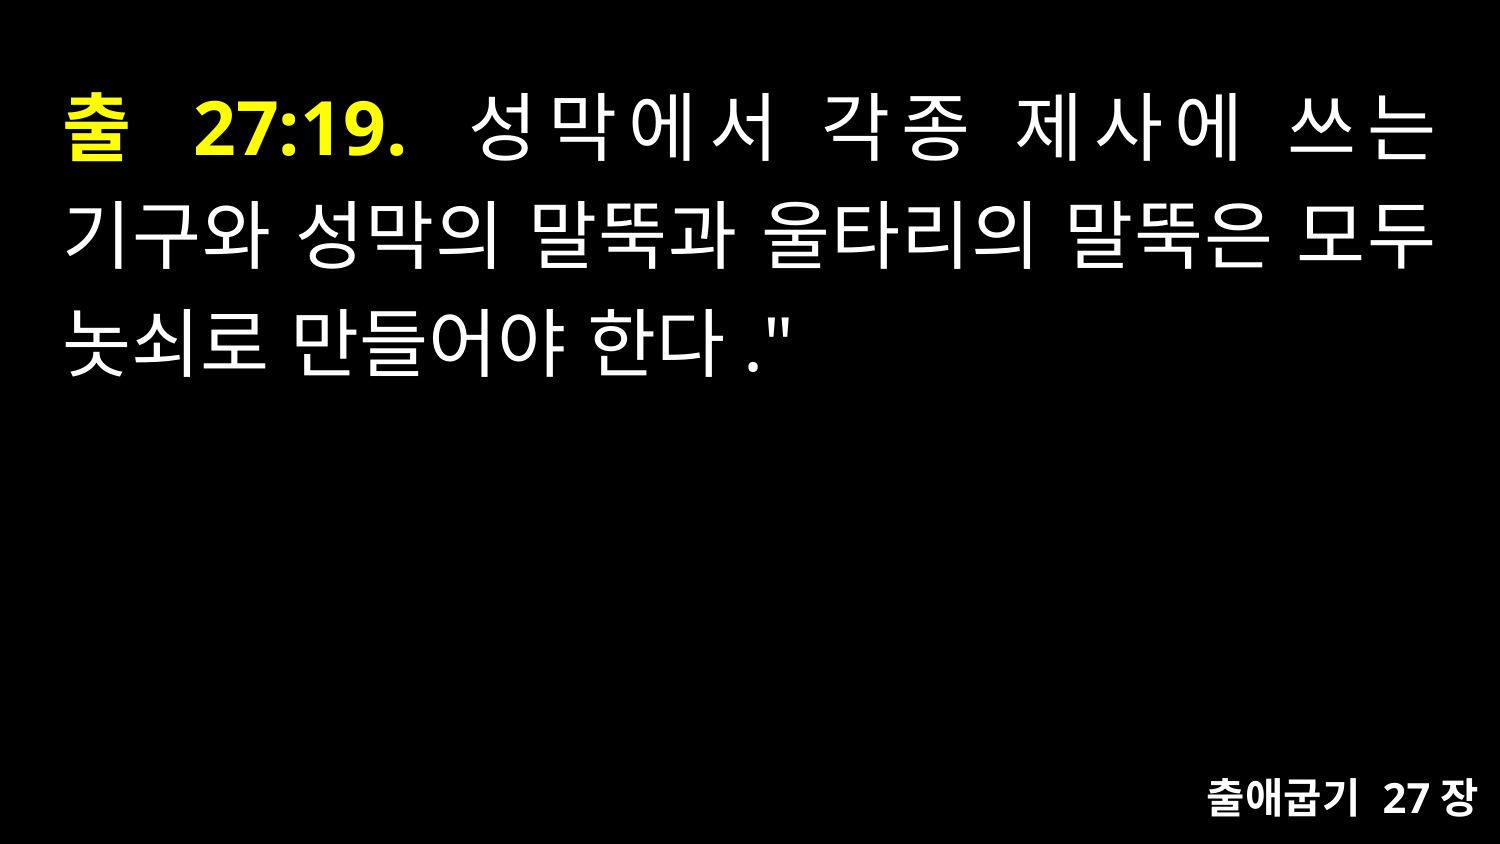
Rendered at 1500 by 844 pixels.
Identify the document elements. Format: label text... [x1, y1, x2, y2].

title 출 27:19. 성막에서 각종 제사에 쓰는 기구와 성막의 말뚝과 울타리의 말뚝은 모두 놋쇠로 만들어야 한다." [0, 0, 1500, 844]
subtitle 출애굽기 27장 [916, 770, 1500, 844]
